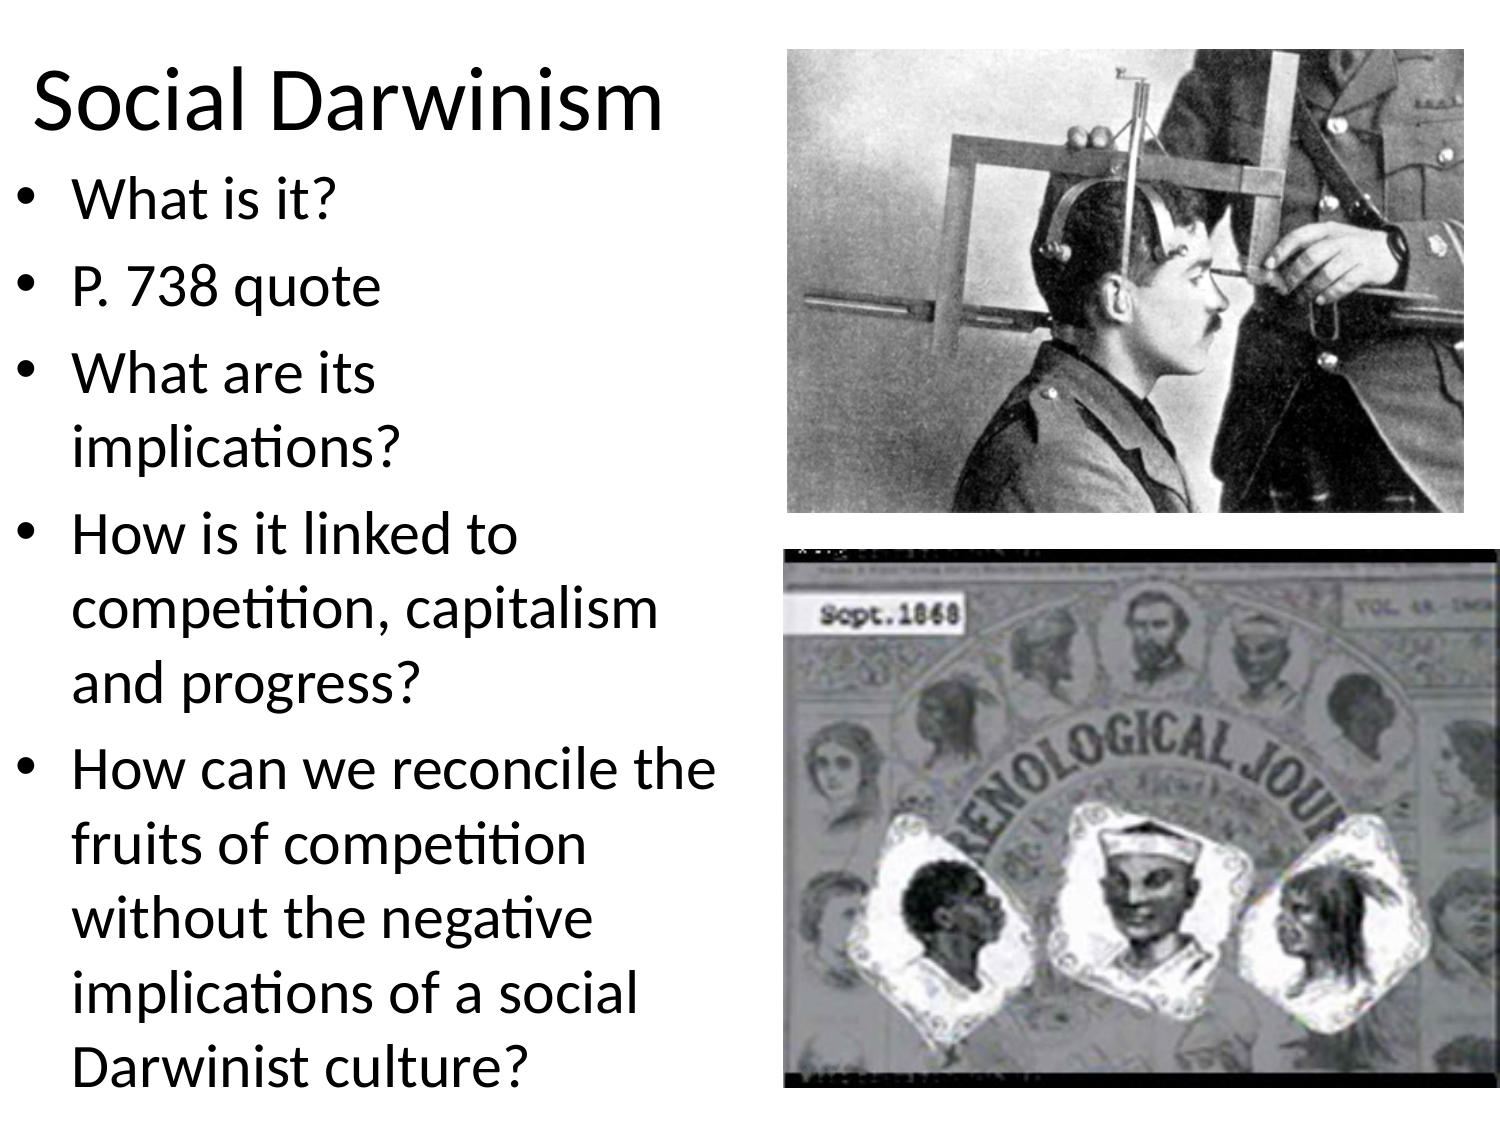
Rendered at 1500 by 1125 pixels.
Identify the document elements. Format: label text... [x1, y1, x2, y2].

list What is it? P. 738 quote What are its implications? How is it linked to competition, capitalism and progress? How can we reconcile the fruits of competition without the negative implications of a social Darwinist culture? [0, 149, 738, 1125]
picture [782, 549, 1500, 1088]
title Social Darwinism [0, 0, 700, 149]
picture [787, 49, 1464, 513]
